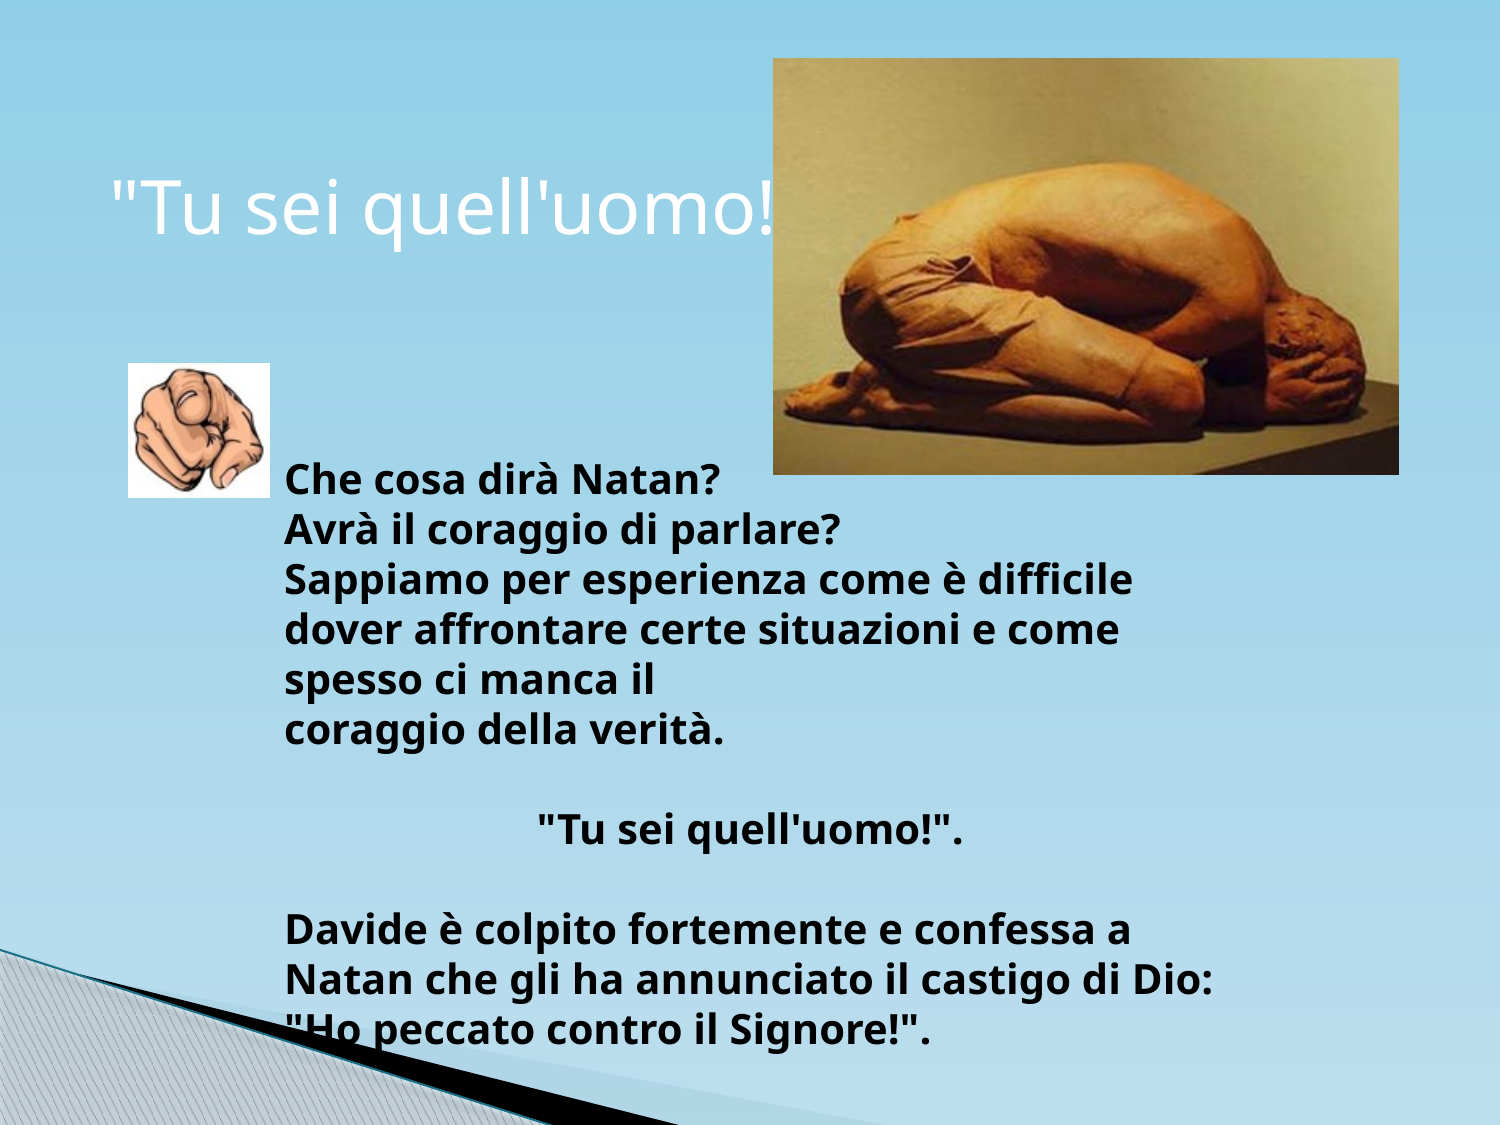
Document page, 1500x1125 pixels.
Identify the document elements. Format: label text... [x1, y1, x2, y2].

picture [773, 58, 1399, 475]
text_box "Tu sei quell'uomo! [94, 152, 767, 258]
text_box Che cosa dirà Natan? Avrà il coraggio di parlare? Sappiamo per esperienza come è difficile dover affrontare certe situazioni e come spesso ci manca il coraggio della verità. "Tu sei quell'uomo!". Davide è colpito fortemente e confessa a Natan che gli ha annunciato il castigo di Dio: "Ho peccato contro il Signore!". [269, 445, 1243, 1061]
picture [128, 362, 270, 498]
